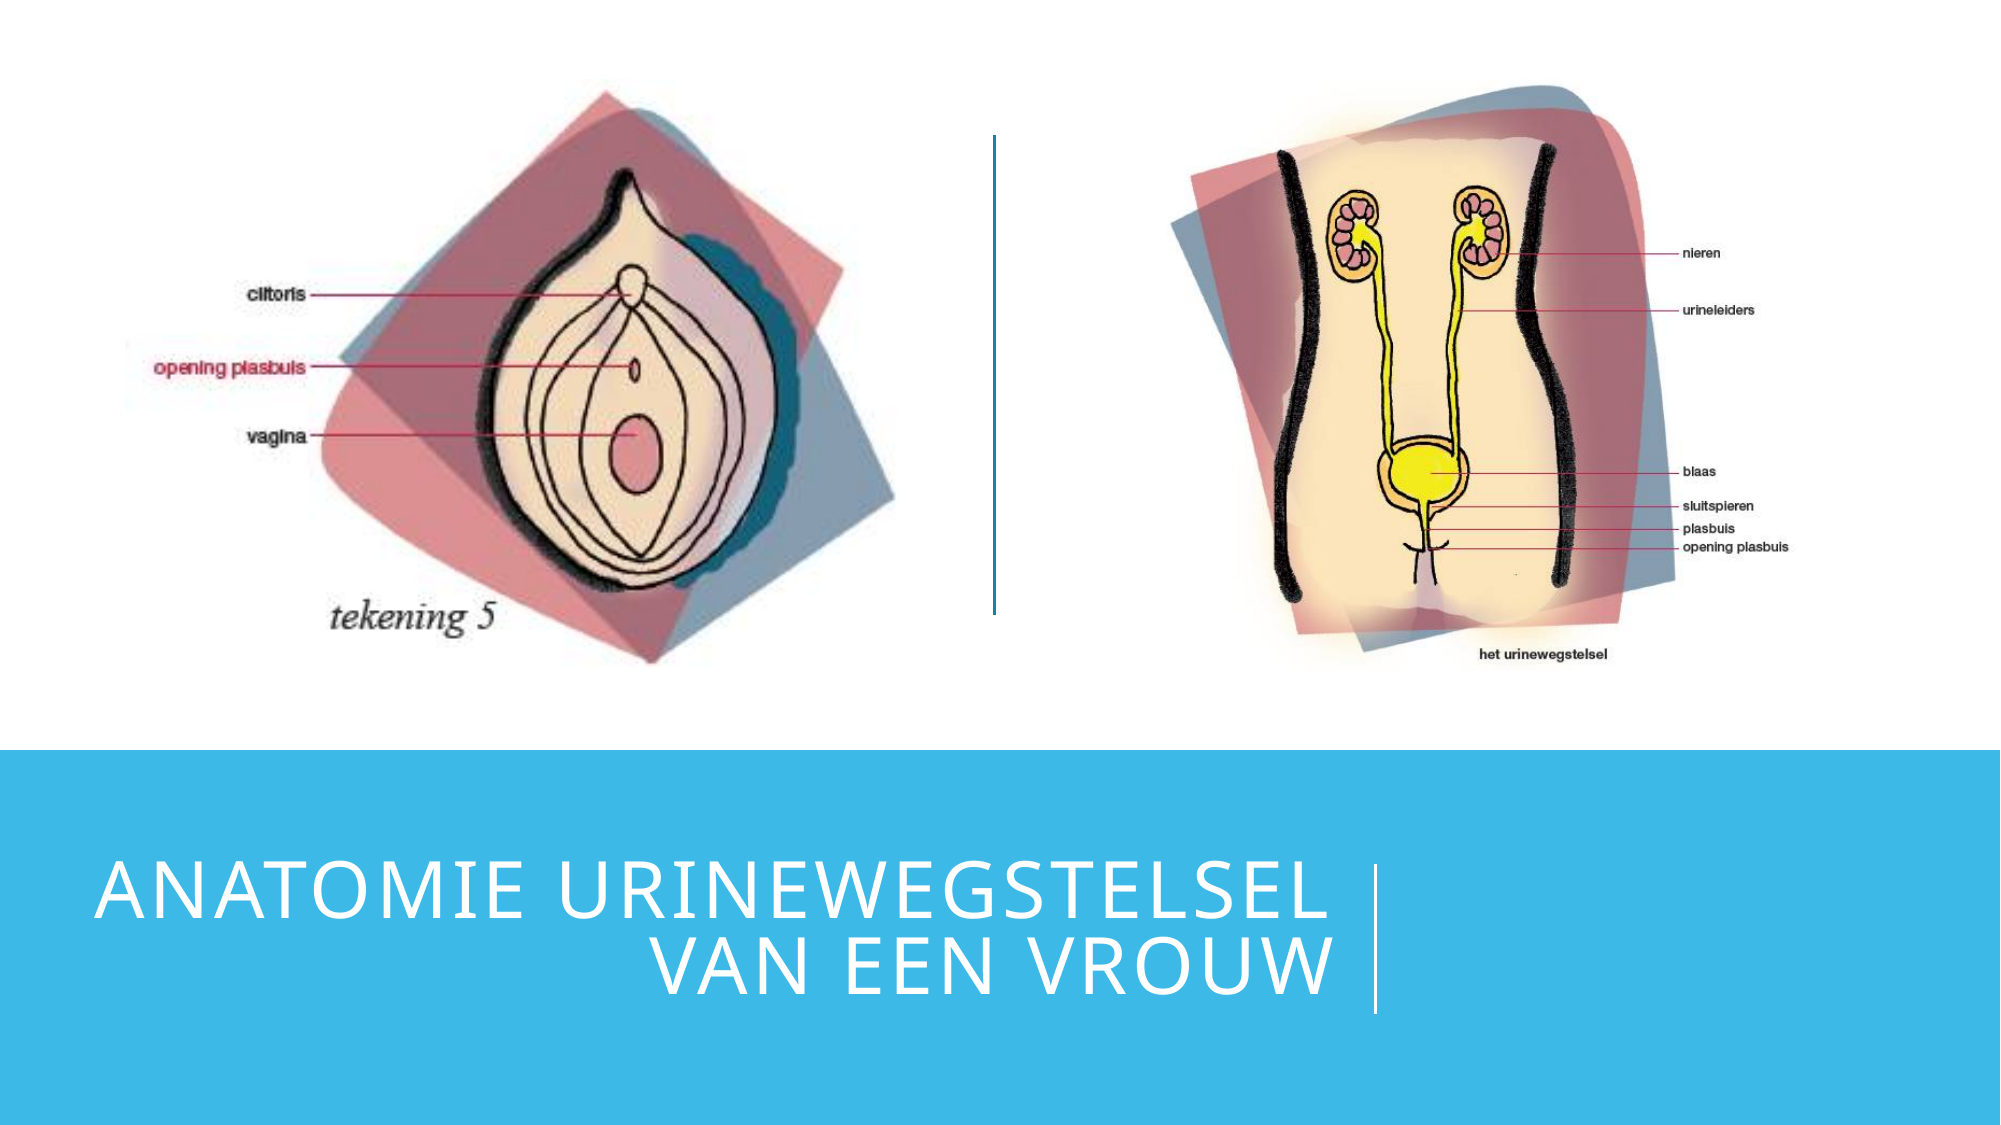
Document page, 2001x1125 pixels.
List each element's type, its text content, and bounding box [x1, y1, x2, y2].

text_box [0, 0, 2000, 751]
title Anatomie urinewegstelsel van EEN VROUW [75, 813, 1350, 1054]
text_box [0, 751, 2000, 1125]
picture [125, 79, 915, 671]
picture [1150, 79, 1806, 671]
